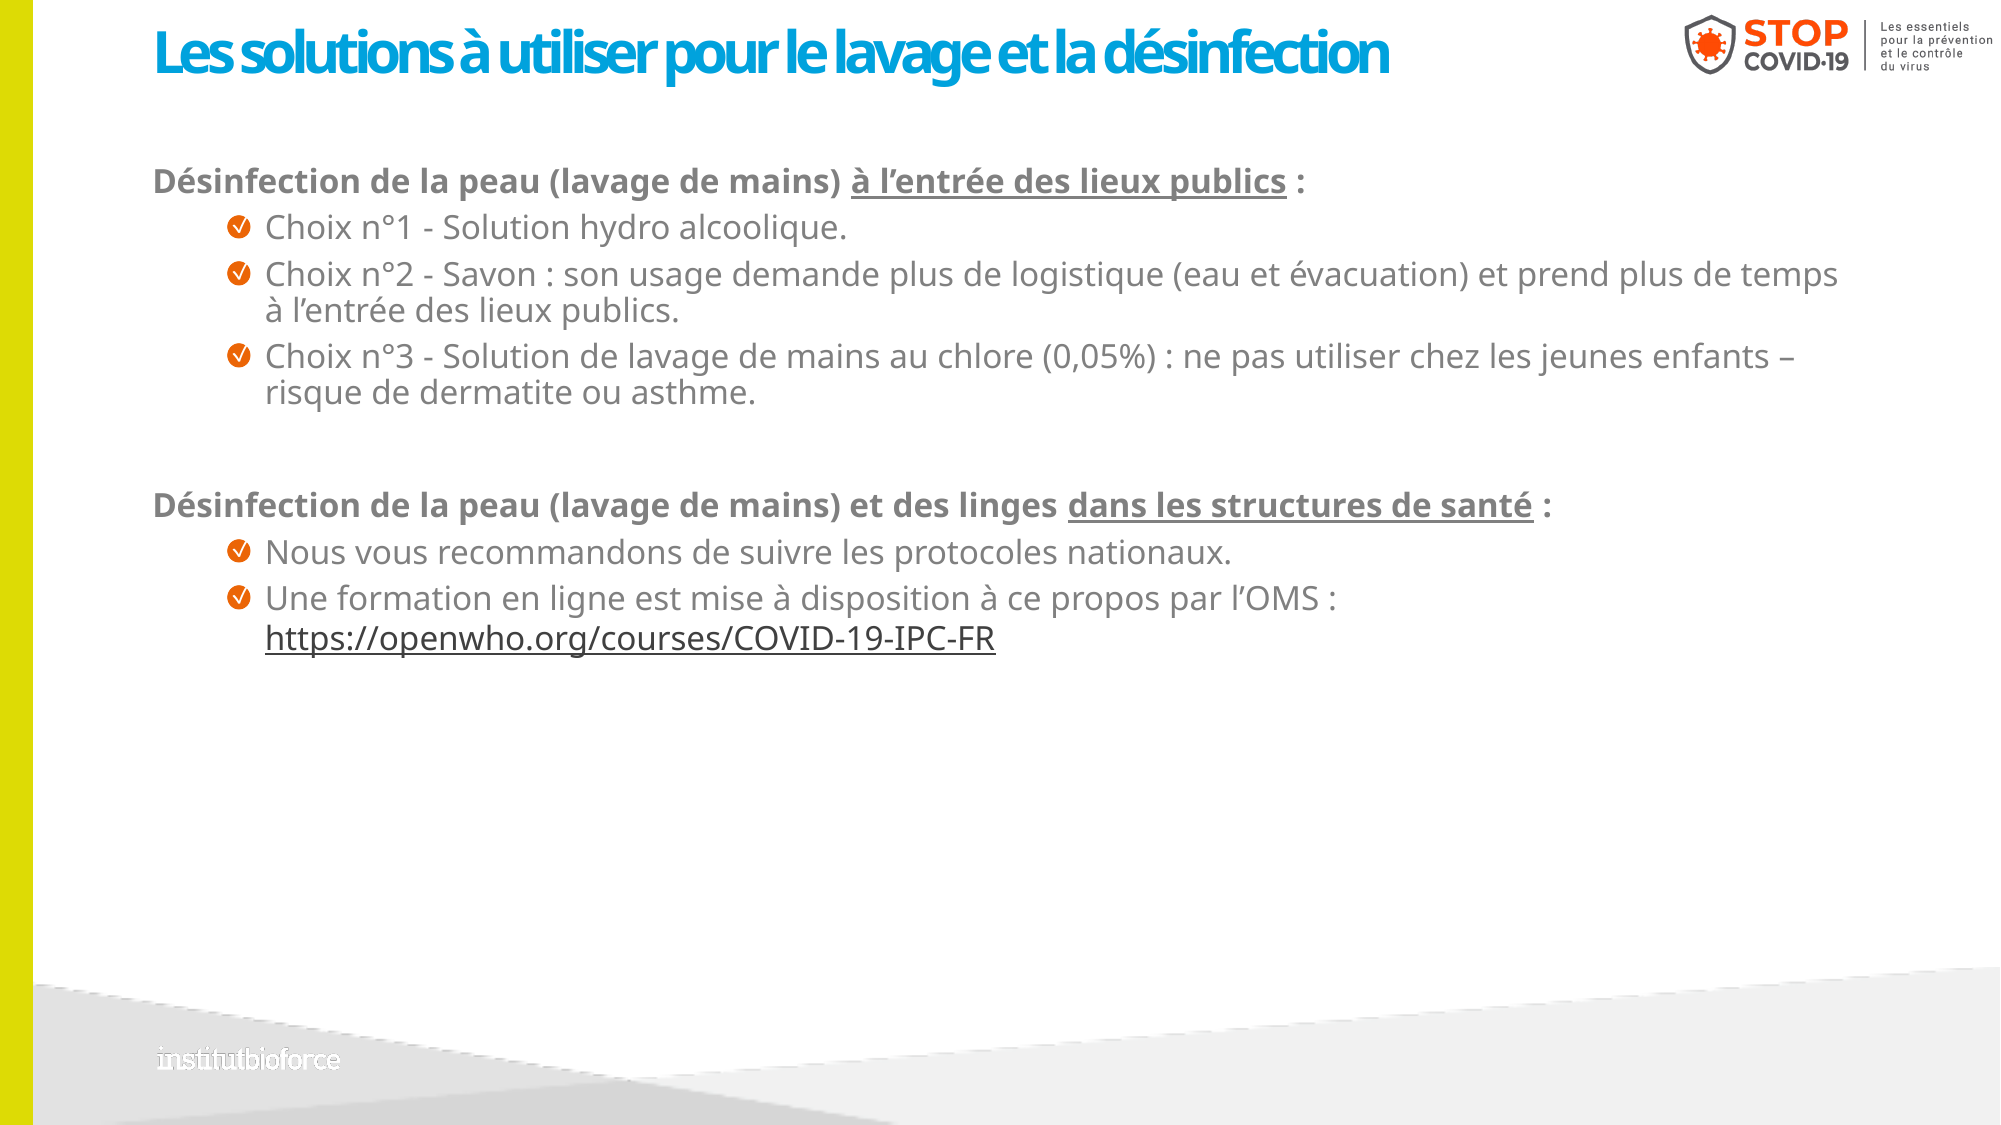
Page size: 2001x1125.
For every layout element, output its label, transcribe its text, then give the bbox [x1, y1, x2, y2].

picture [227, 343, 251, 368]
picture [227, 539, 251, 563]
title Les solutions à utiliser pour le lavage et la désinfection [137, 16, 1863, 123]
picture [227, 585, 251, 610]
picture [227, 261, 251, 286]
picture [227, 215, 251, 239]
picture [1678, 0, 2000, 87]
picture [0, 0, 2000, 1125]
list Désinfection de la peau (lavage de mains) à l’entrée des lieux publics : Choix n°1 - Solution hydro alcoolique. Choix n°2 - Savon : son usage demande plus de logistique (eau et évacuation) et prend plus de temps à l’entrée des lieux publics. Choix n°3 - Solution de lavage de mains au chlore (0,05%) : ne pas utiliser chez les jeunes enfants – risque de dermatite ou asthme. Désinfection de la peau (lavage de mains) et des linges dans les structures de santé : Nous vous recommandons de suivre les protocoles nationaux. Une formation en ligne est mise à disposition à ce propos par l’OMS : https://openwho.org/courses/COVID-19-IPC-FR [137, 157, 1863, 851]
